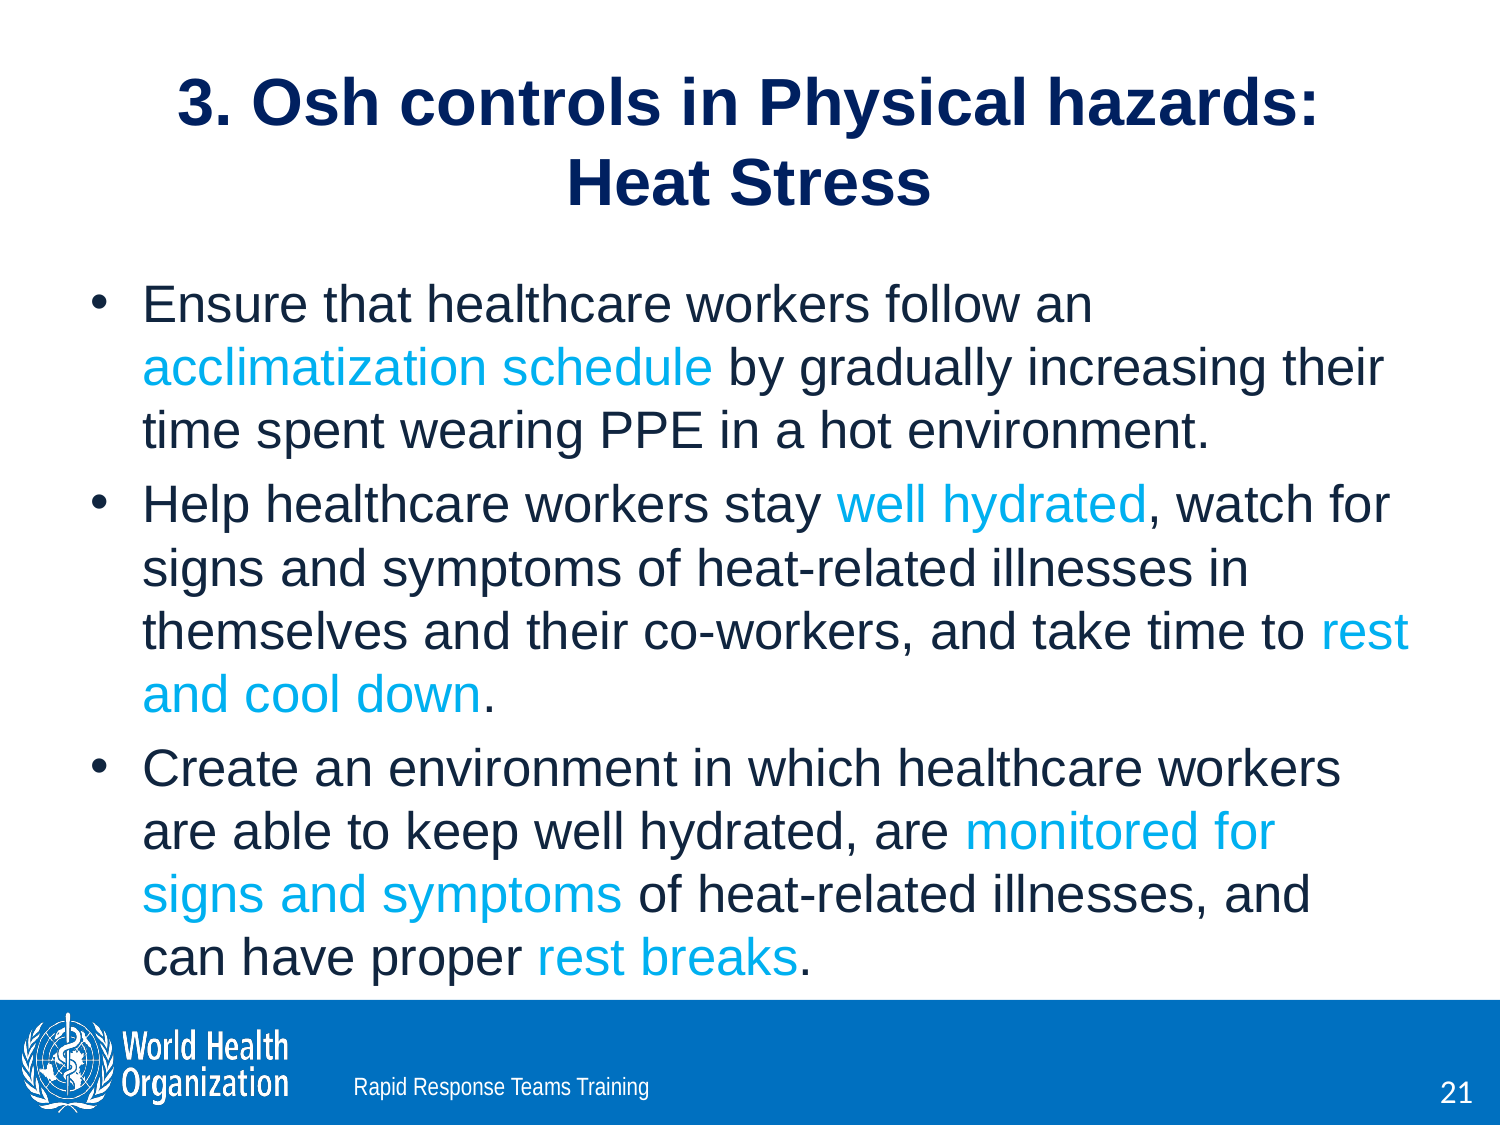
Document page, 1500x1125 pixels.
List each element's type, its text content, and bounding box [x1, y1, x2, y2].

picture [21, 1012, 288, 1113]
list Ensure that healthcare workers follow an acclimatization schedule by gradually increasing their time spent wearing PPE in a hot environment. Help healthcare workers stay well hydrated, watch for signs and symptoms of heat-related illnesses in themselves and their co-workers, and take time to rest and cool down. Create an environment in which healthcare workers are able to keep well hydrated, are monitored for signs and symptoms of heat-related illnesses, and can have proper rest breaks. [75, 262, 1425, 1005]
title 3. Osh controls in Physical hazards: Heat Stress [75, 45, 1425, 233]
